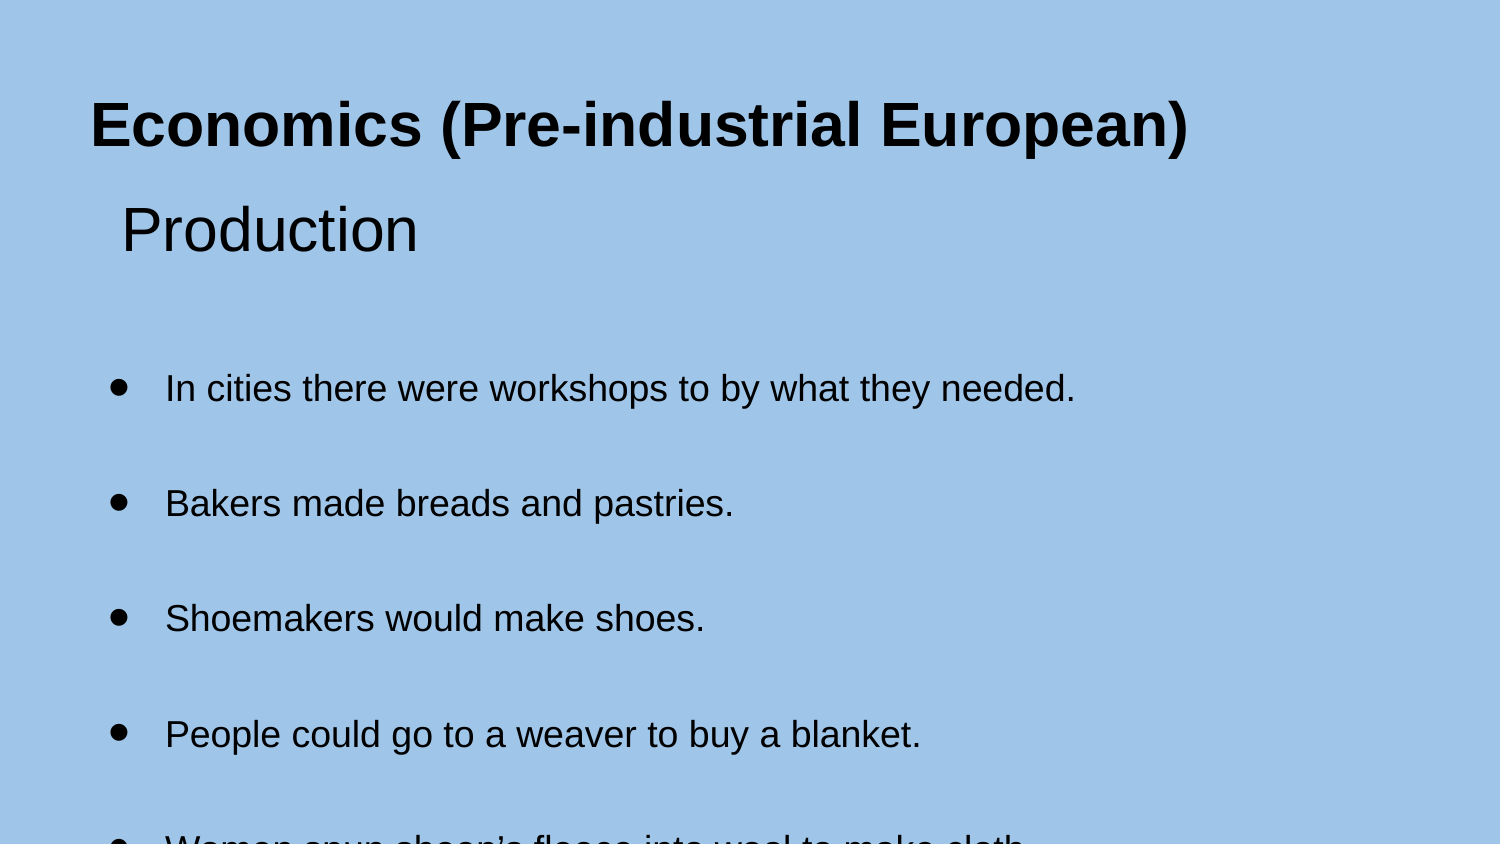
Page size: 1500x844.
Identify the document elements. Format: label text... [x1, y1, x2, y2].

list Production In cities there were workshops to by what they needed. Bakers made breads and pastries. Shoemakers would make shoes. People could go to a weaver to buy a blanket. Women spun sheep’s fleece into wool to make cloth. [75, 174, 1425, 786]
title Economics (Pre-industrial European) [75, 33, 1425, 174]
